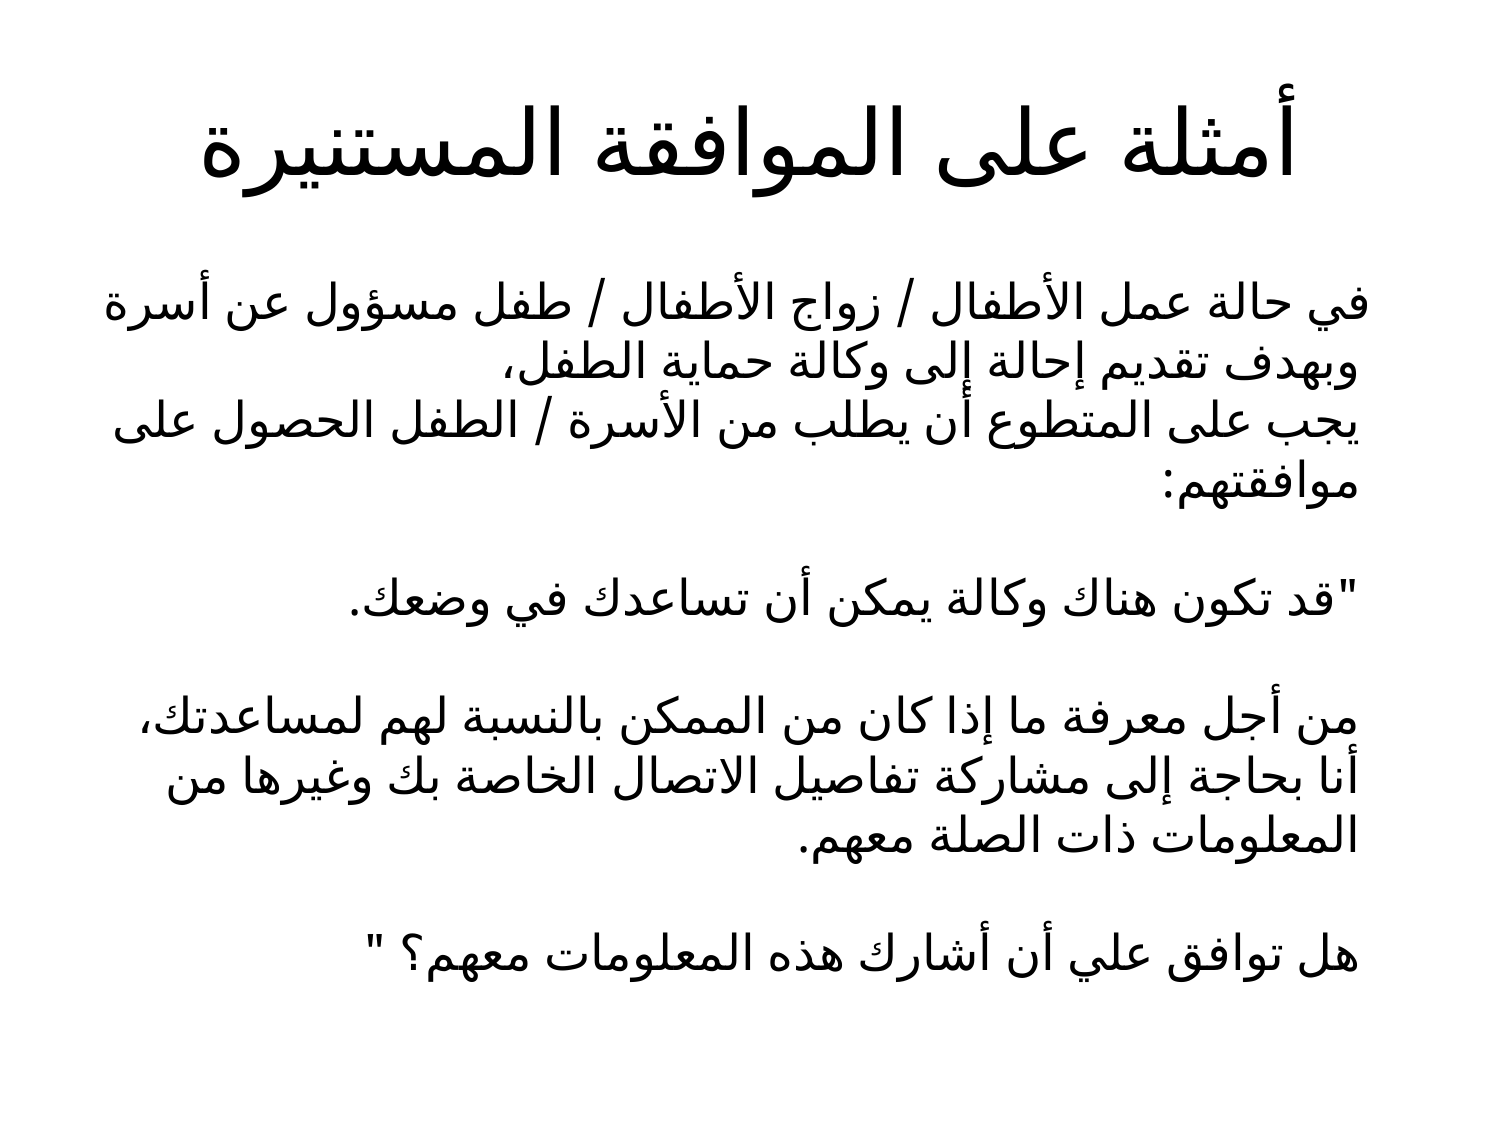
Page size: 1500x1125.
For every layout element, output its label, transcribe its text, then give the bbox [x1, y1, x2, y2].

title أمثلة على الموافقة المستنيرة [75, 45, 1425, 233]
list في حالة عمل الأطفال / زواج الأطفال / طفل مسؤول عن أسرة وبهدف تقديم إحالة إلى وكالة حماية الطفل، يجب على المتطوع أن يطلب من الأسرة / الطفل الحصول على موافقتهم: "قد تكون هناك وكالة يمكن أن تساعدك في وضعك. من أجل معرفة ما إذا كان من الممكن بالنسبة لهم لمساعدتك، أنا بحاجة إلى مشاركة تفاصيل الاتصال الخاصة بك وغيرها من المعلومات ذات الصلة معهم. هل توافق علي أن أشارك هذه المعلومات معهم؟ " [75, 262, 1425, 1005]
